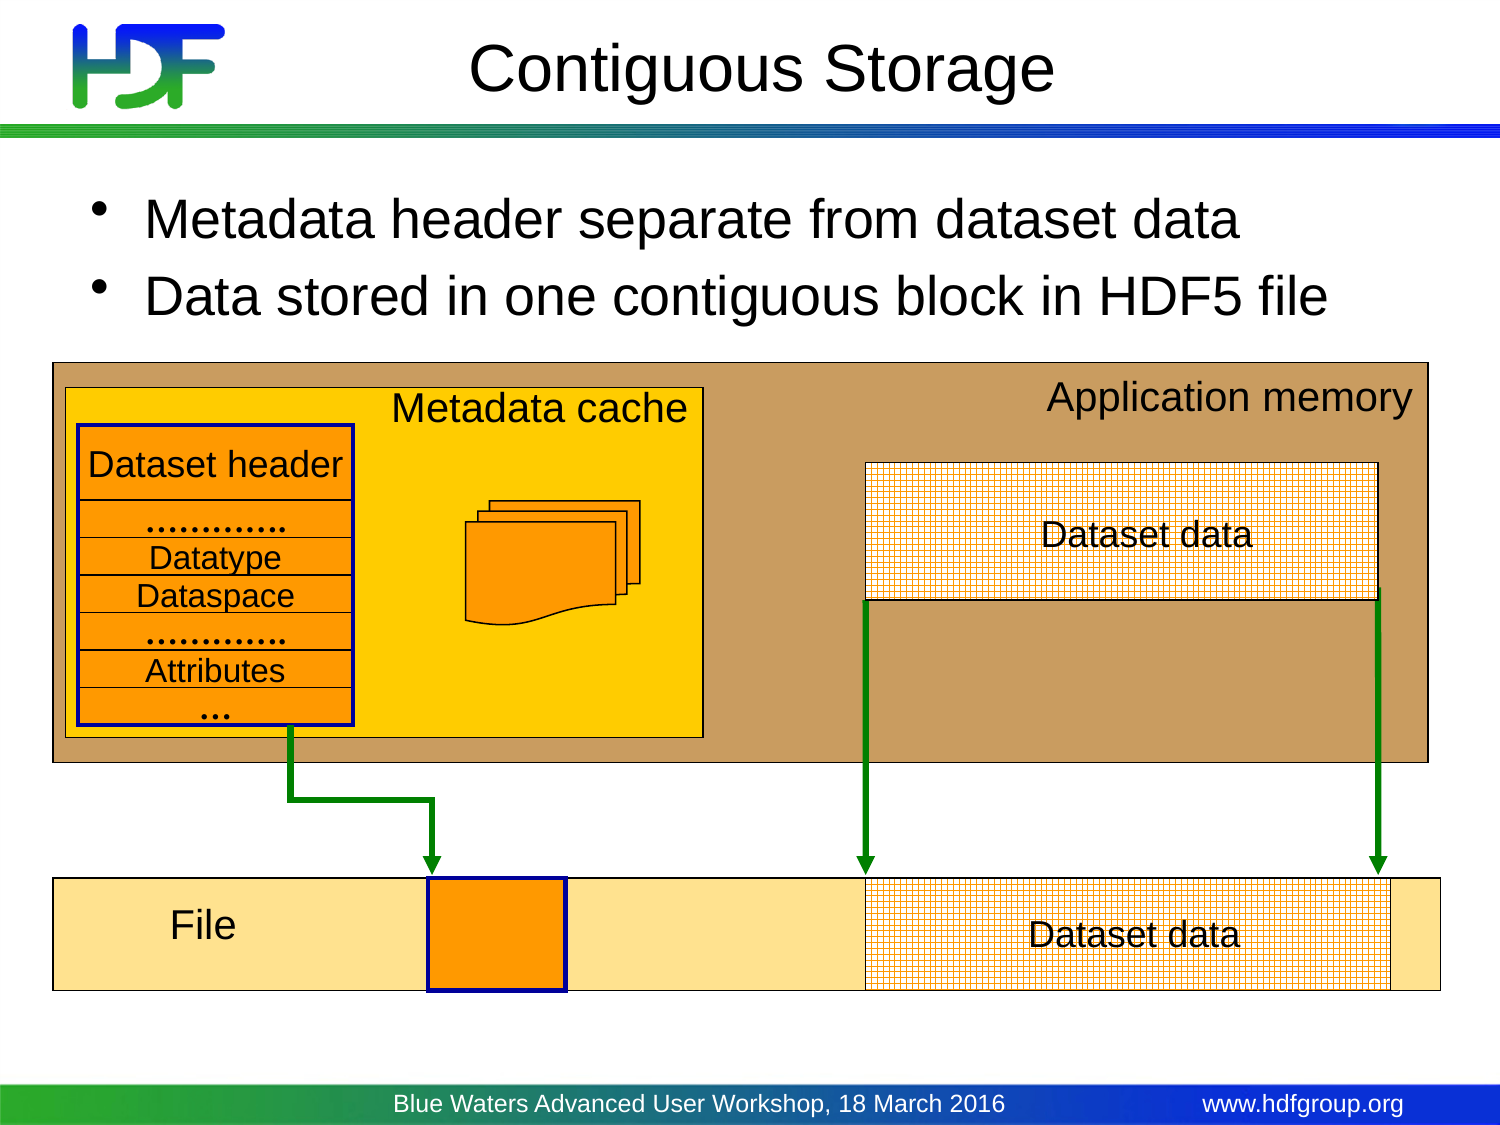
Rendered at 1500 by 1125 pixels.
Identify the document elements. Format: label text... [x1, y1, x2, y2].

text_box [53, 878, 428, 991]
text_box Metadata cache [65, 387, 704, 738]
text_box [865, 587, 1391, 991]
text_box Dataset data [965, 502, 1329, 562]
text_box [78, 424, 354, 725]
text_box [1394, 878, 1441, 991]
text_box File [65, 890, 341, 956]
text_box [566, 878, 860, 991]
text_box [286, 728, 437, 871]
text_box [465, 500, 640, 625]
footer Blue Waters Advanced User Workshop, 18 March 2016 [374, 1087, 1026, 1125]
text_box Application memory [53, 362, 1429, 763]
text_box [865, 462, 1378, 586]
text_box [428, 878, 566, 991]
picture [0, 0, 1500, 1125]
list Metadata header separate from dataset data Data stored in one contiguous block in HDF5 file [75, 174, 1425, 338]
title Contiguous Storage [187, 24, 1338, 113]
